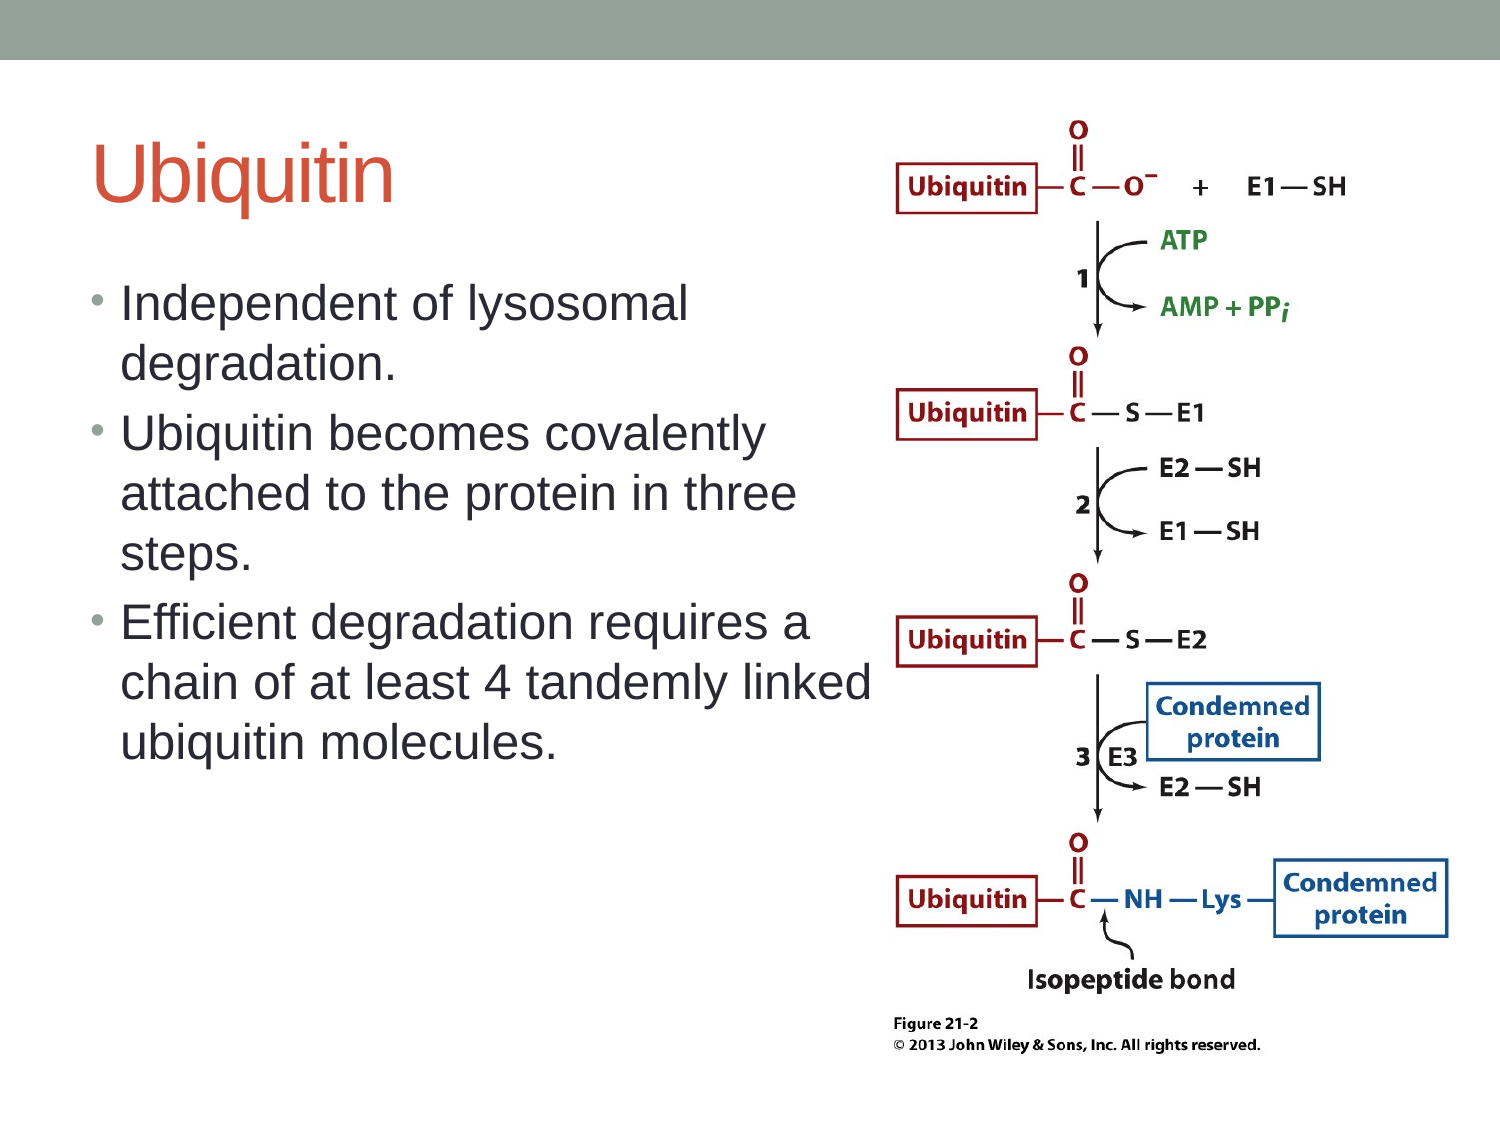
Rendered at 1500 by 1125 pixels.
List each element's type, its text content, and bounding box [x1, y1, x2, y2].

title Ubiquitin [75, 87, 1425, 250]
picture [886, 112, 1451, 1057]
list Independent of lysosomal degradation. Ubiquitin becomes covalently attached to the protein in three steps. Efficient degradation requires a chain of at least 4 tandemly linked ubiquitin molecules. [75, 262, 886, 1063]
